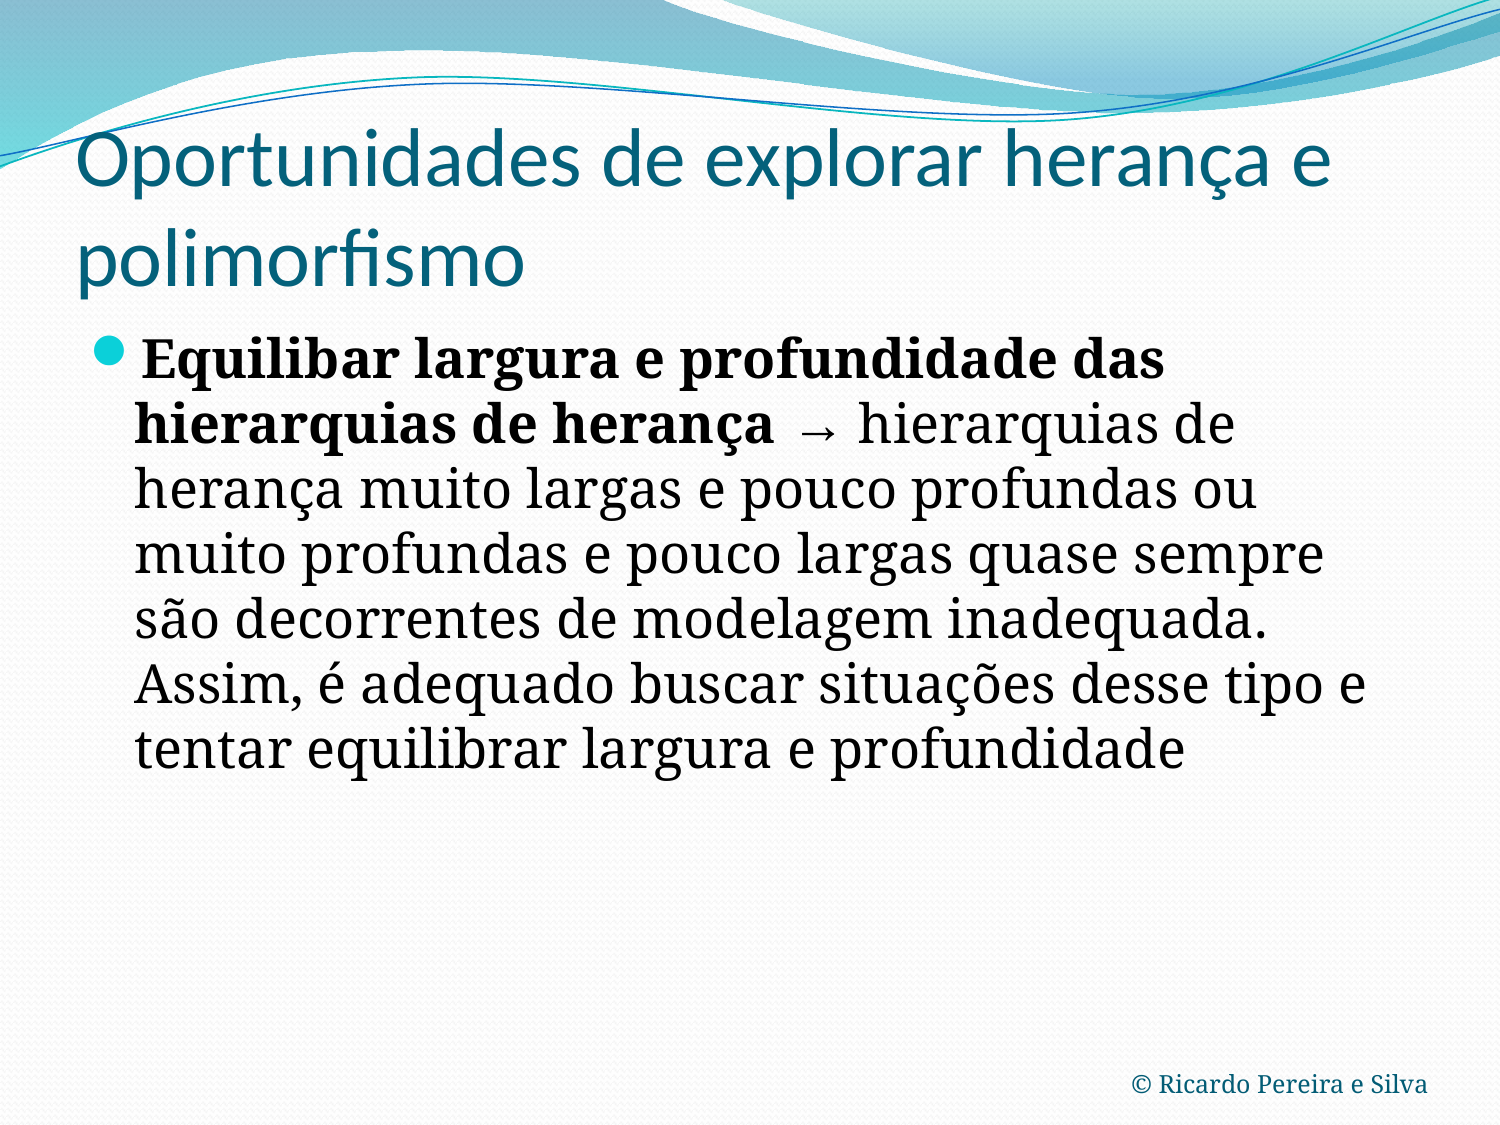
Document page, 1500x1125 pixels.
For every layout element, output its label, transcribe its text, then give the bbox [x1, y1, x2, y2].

list Equilibar largura e profundidade das hierarquias de herança → hierarquias de herança muito largas e pouco profundas ou muito profundas e pouco largas quase sempre são decorrentes de modelagem inadequada. Assim, é adequado buscar situações desse tipo e tentar equilibrar largura e profundidade [75, 317, 1425, 1038]
footer © Ricardo Pereira e Silva [1101, 1042, 1429, 1103]
title Oportunidades de explorar herança e polimorfismo [75, 115, 1425, 303]
